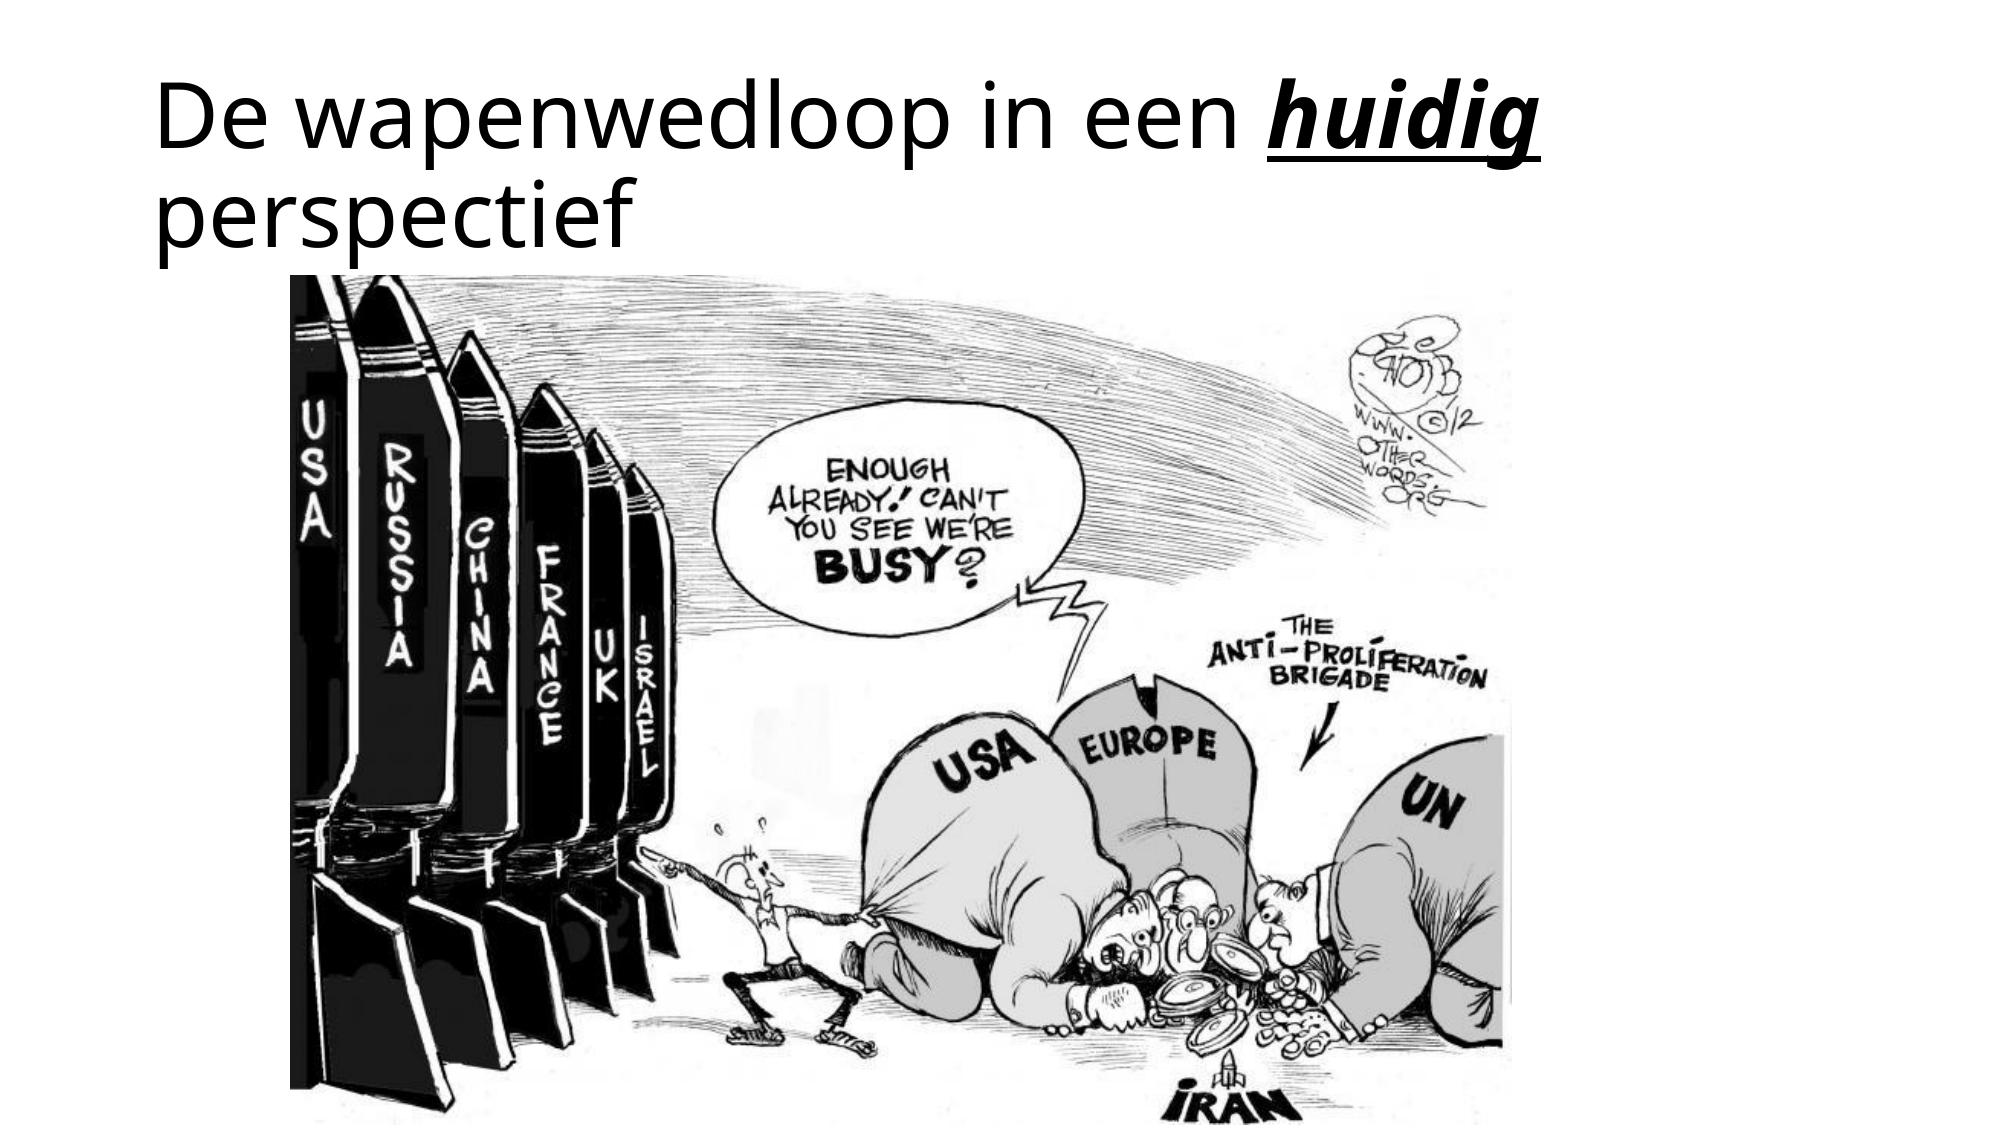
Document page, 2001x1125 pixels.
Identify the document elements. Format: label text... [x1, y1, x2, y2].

picture [290, 275, 1512, 1125]
title De wapenwedloop in een huidig perspectief [137, 59, 1863, 278]
